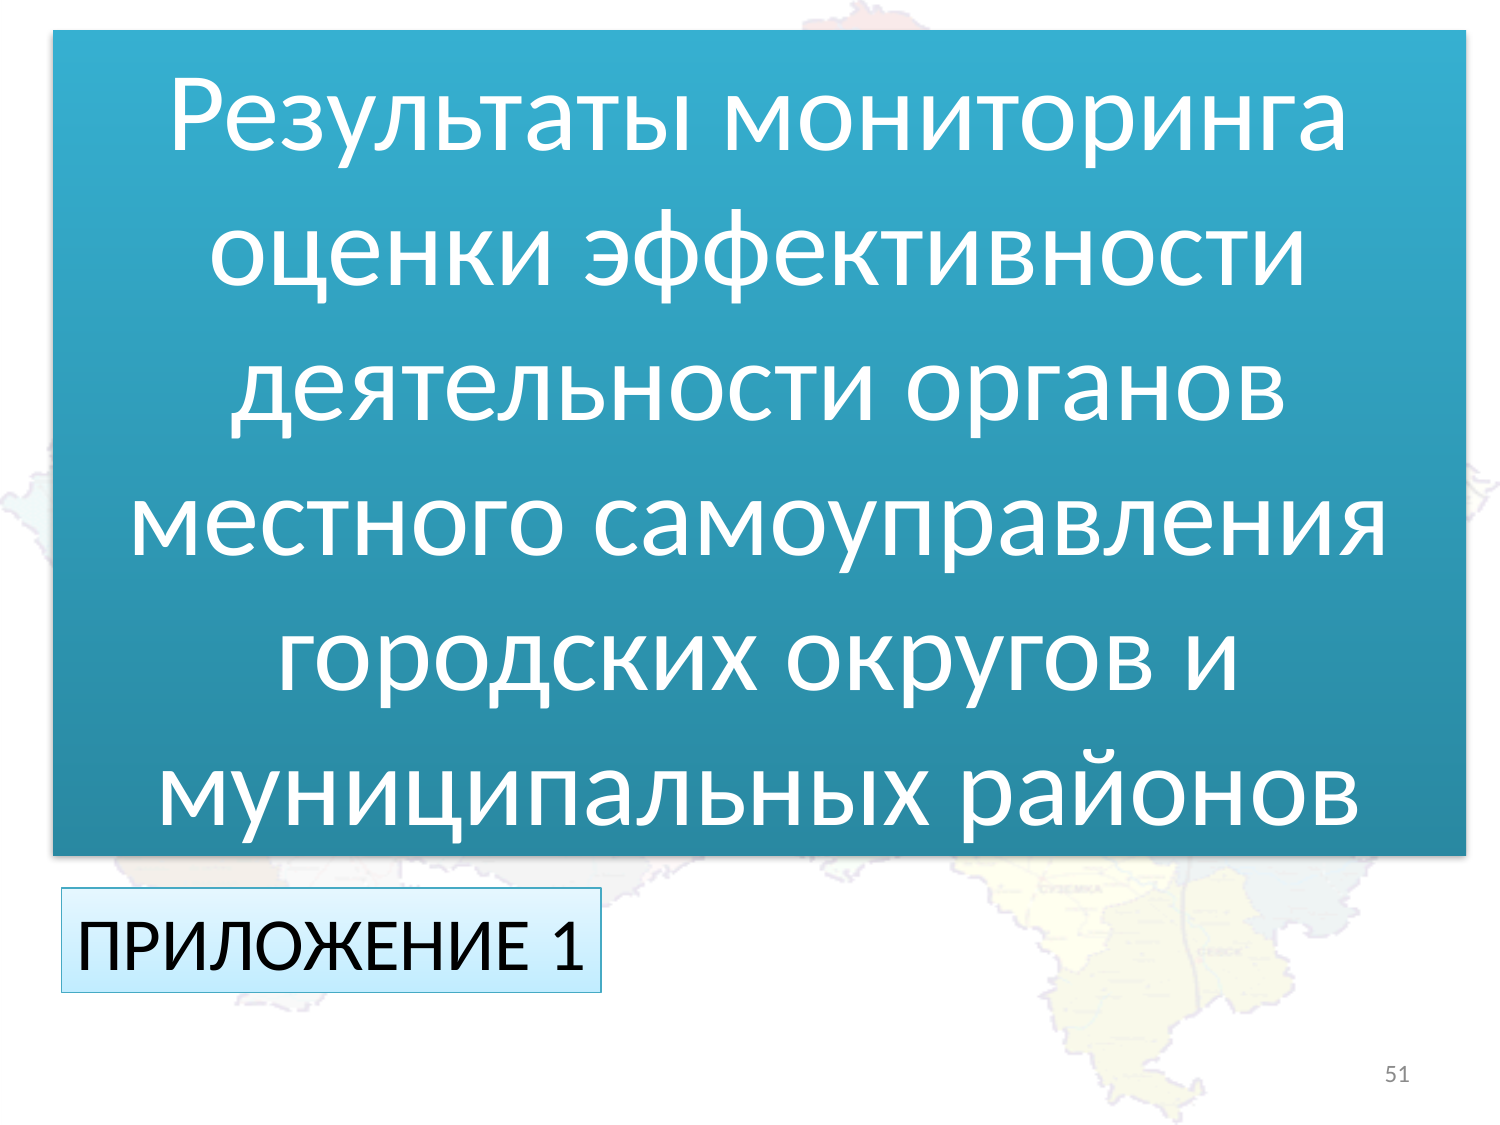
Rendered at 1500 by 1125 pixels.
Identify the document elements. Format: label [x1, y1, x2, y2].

text_box [53, 30, 1467, 856]
text_box [61, 887, 602, 993]
slide_number [1074, 1042, 1425, 1103]
